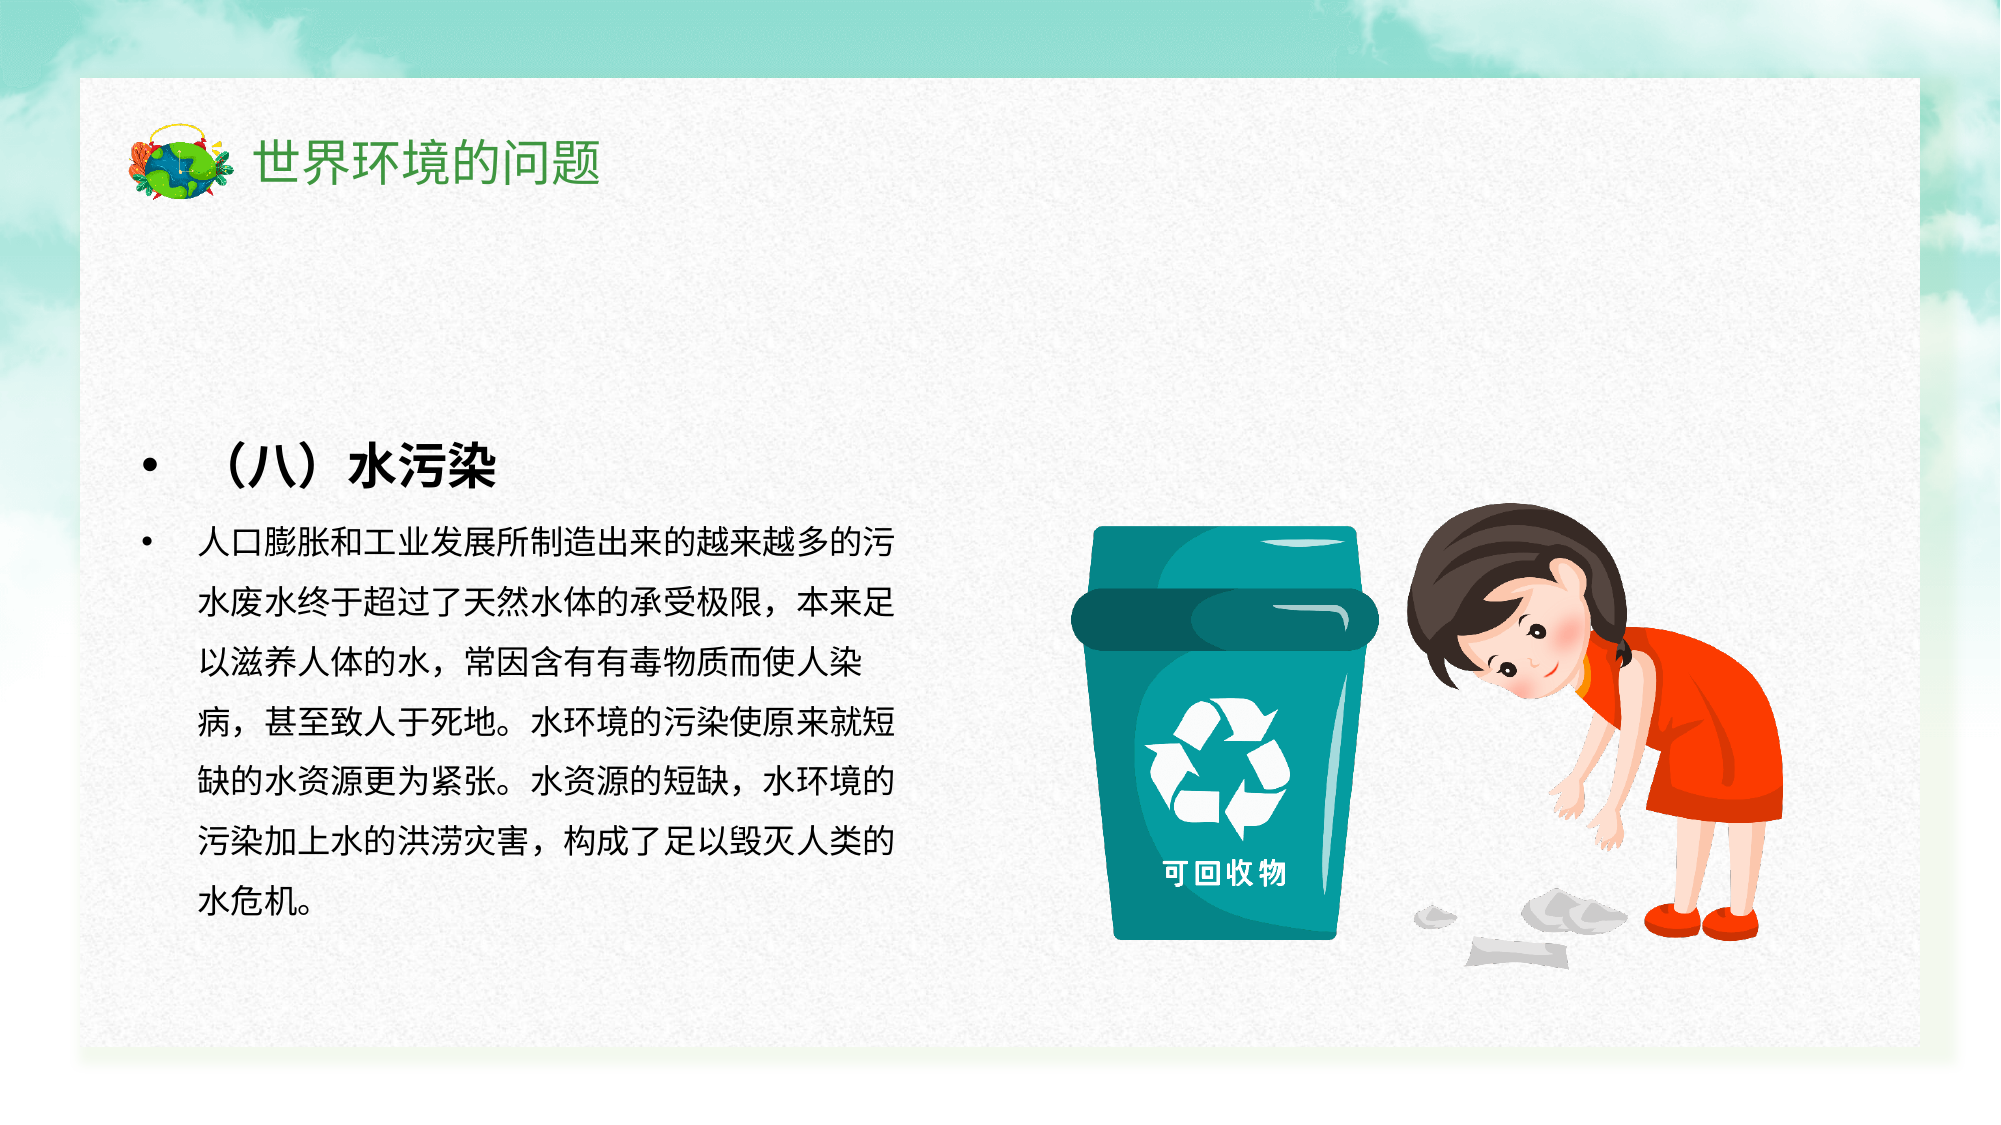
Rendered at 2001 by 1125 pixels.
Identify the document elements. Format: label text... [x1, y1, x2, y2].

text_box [123, 104, 857, 218]
text_box （八）水污染 人口膨胀和工业发展所制造出来的越来越多的污水废水终于超过了天然水体的承受极限，本来足以滋养人体的水，常因含有有毒物质而使人染病，甚至致人于死地。水环境的污染使原来就短缺的水资源更为紧张。水资源的短缺，水环境的污染加上水的洪涝灾害，构成了足以毁灭人类的水危机。 [126, 397, 926, 823]
picture [0, 0, 2000, 1125]
